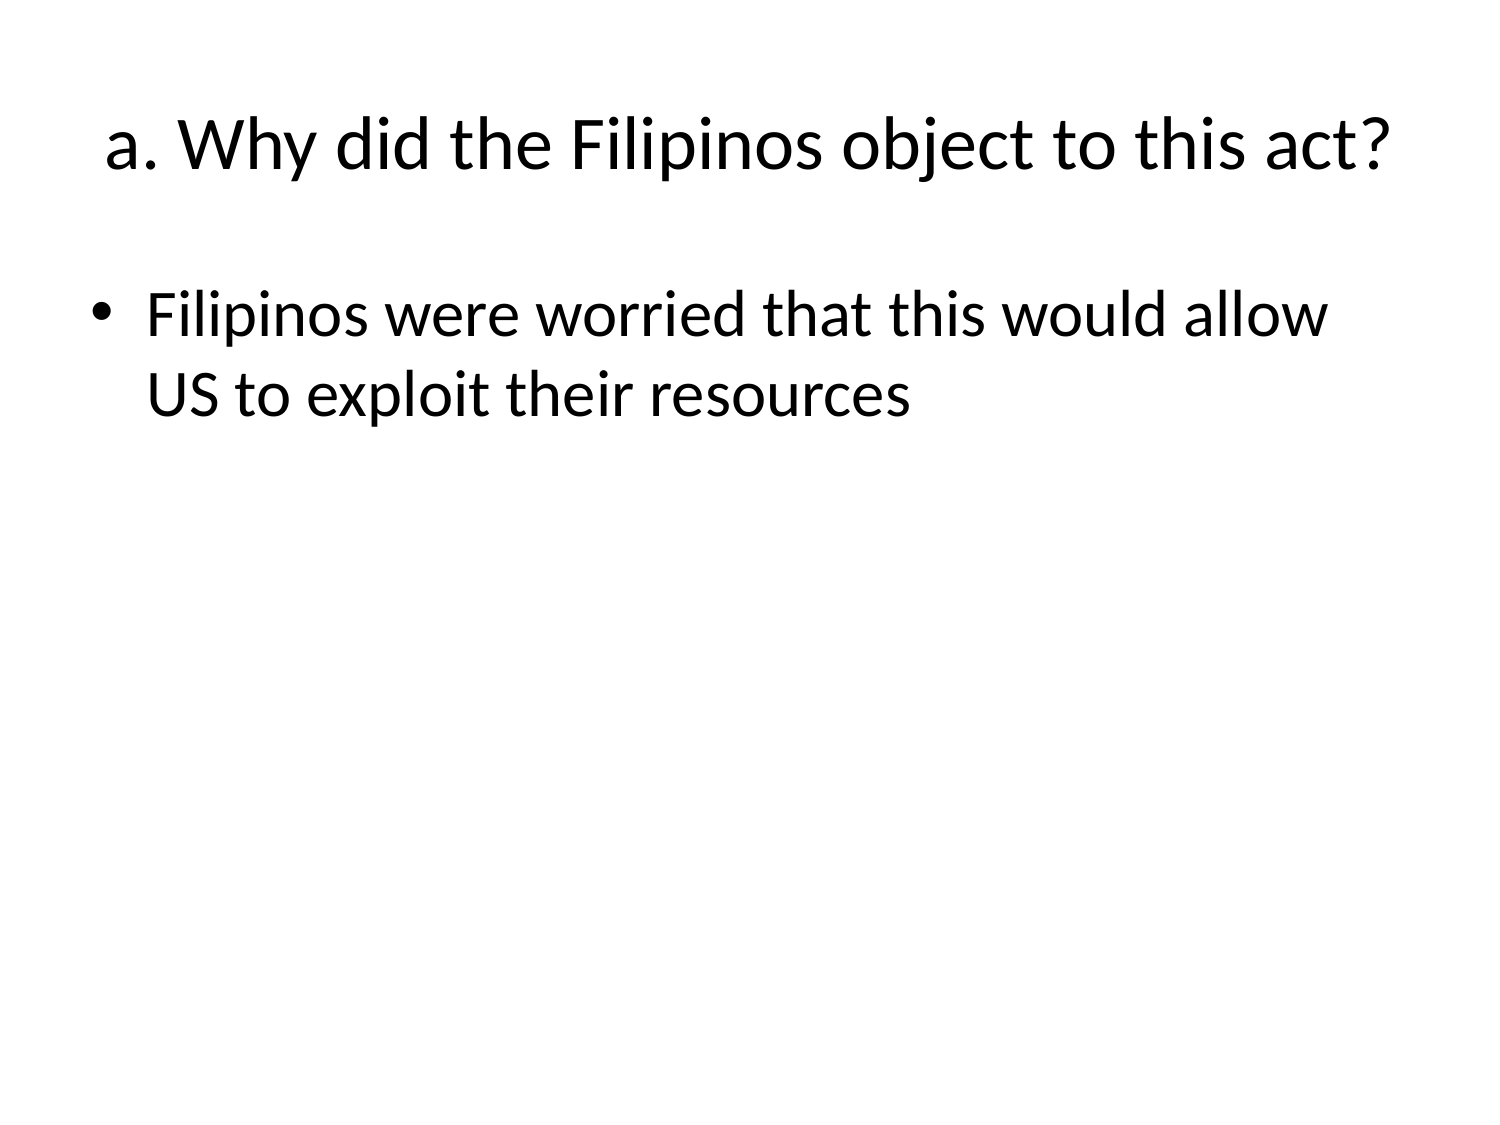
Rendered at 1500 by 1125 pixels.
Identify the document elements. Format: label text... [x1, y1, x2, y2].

list Filipinos were worried that this would allow US to exploit their resources [75, 262, 1425, 1005]
title a. Why did the Filipinos object to this act? [75, 45, 1425, 233]
